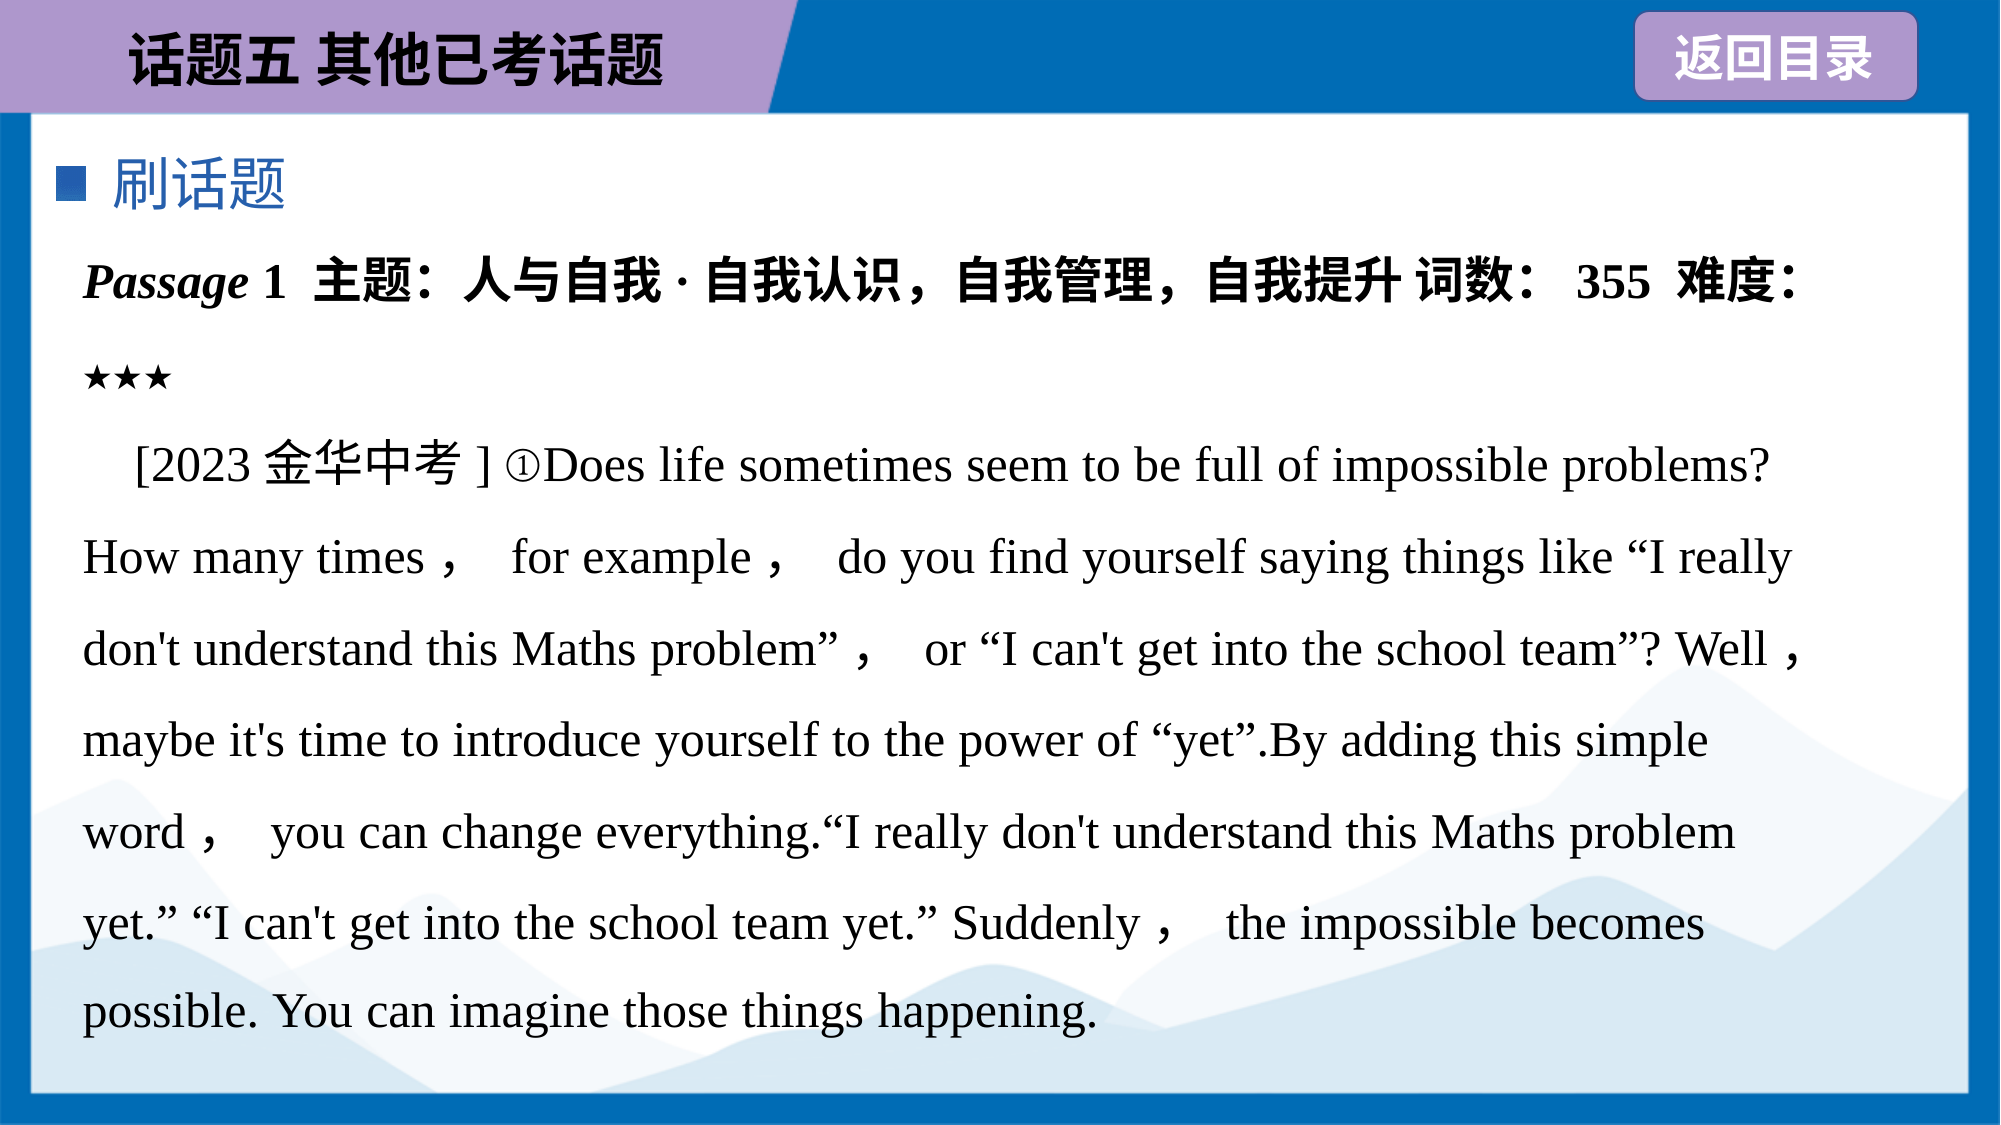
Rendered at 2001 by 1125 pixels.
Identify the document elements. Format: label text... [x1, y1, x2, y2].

text_box 刷话题 [112, 146, 1917, 216]
text_box Passage 1 主题：人与自我·自我认识，自我管理，自我提升 词数：355 难度： ★★★ [2023金华中考] ①Does life sometimes seem to be full of impossible problems? How many times， for example， do you find yourself saying things like “I really don't understand this Maths problem”， or “I can't get into the school team”? Well， maybe it's time to introduce yourself to the power of “yet”.By adding this simple word， you can change everything.“I really don't understand this Maths problem yet.” “I can't get into the school team yet.” Suddenly， the impossible becomes possible. You can imagine those things happening. [82, 216, 1917, 1028]
picture [0, 0, 2000, 1125]
